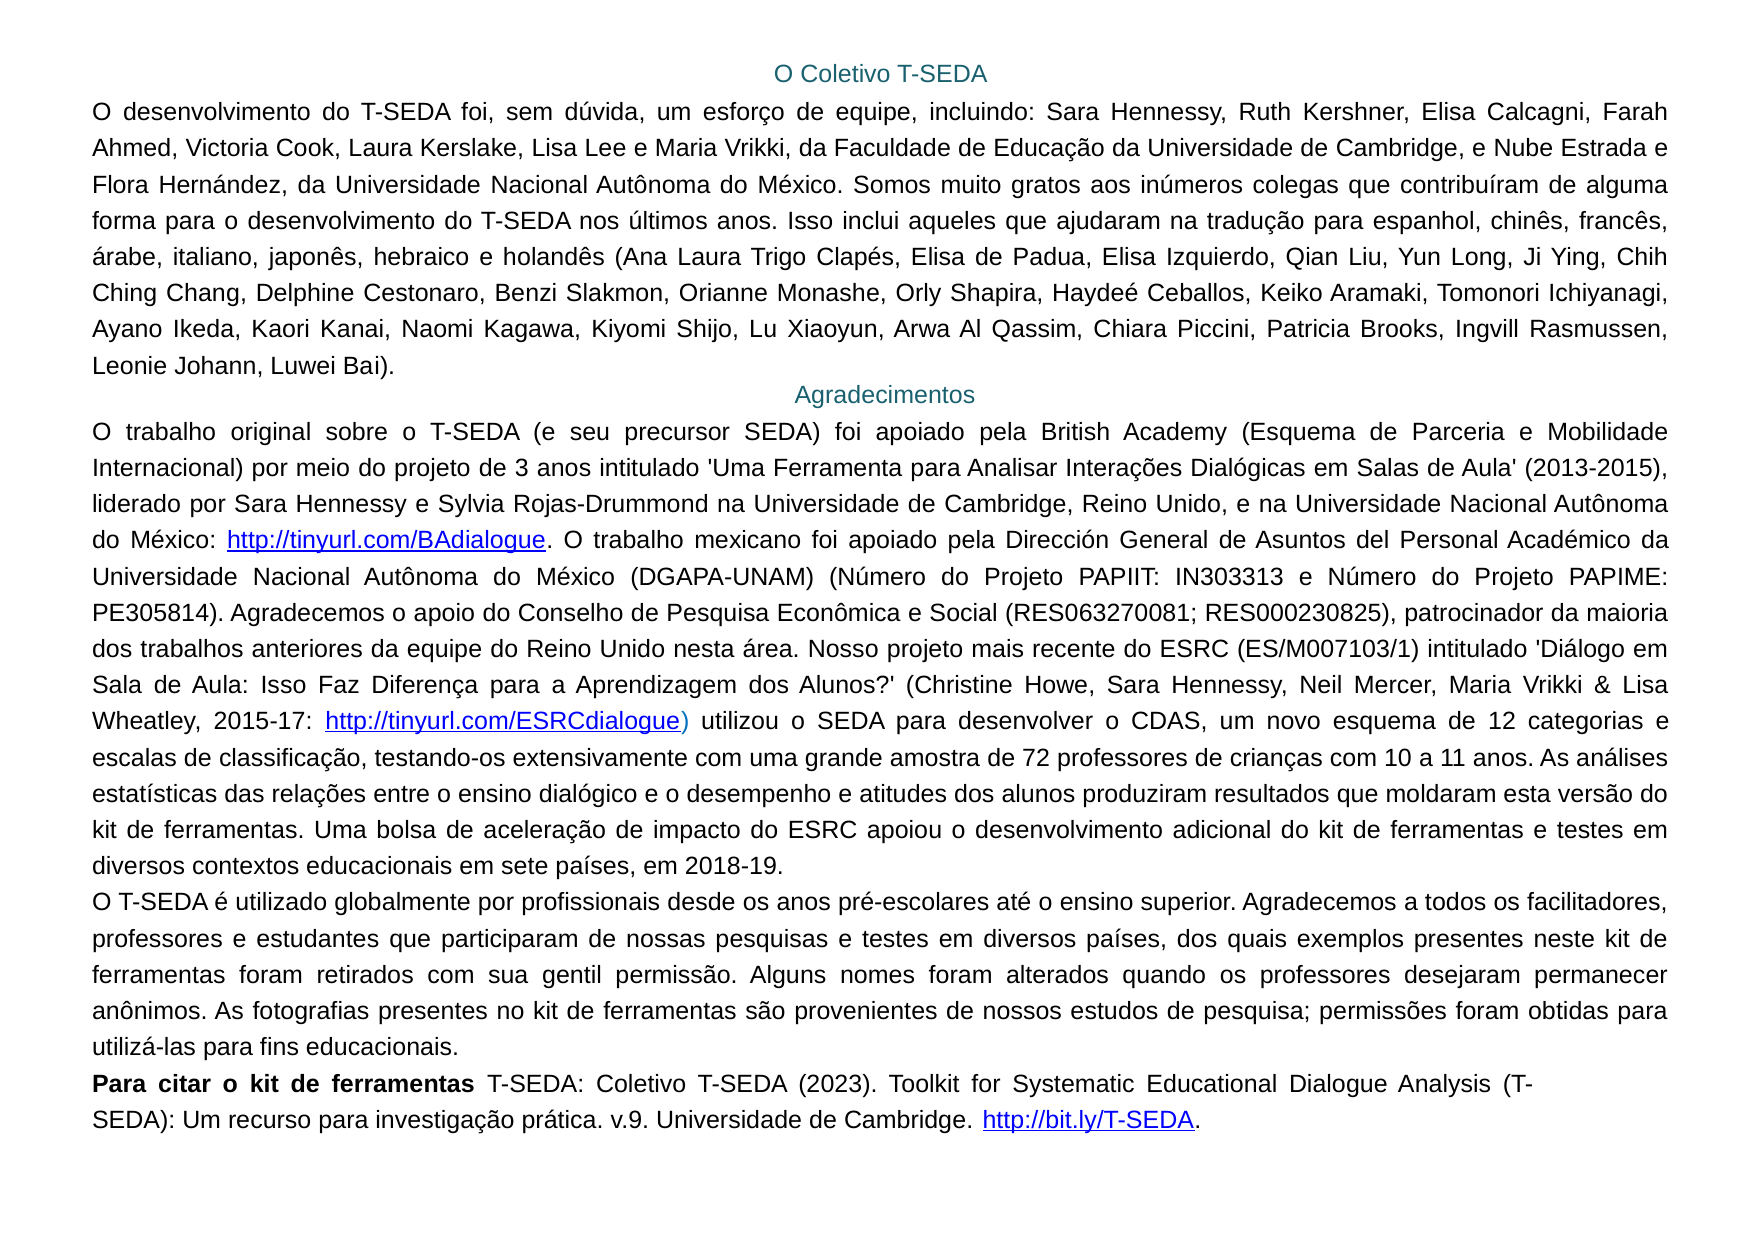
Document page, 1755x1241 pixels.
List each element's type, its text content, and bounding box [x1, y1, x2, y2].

text_box O Coletivo T-SEDA O desenvolvimento do T-SEDA foi, sem dúvida, um esforço de equipe, incluindo: Sara Hennessy, Ruth Kershner, Elisa Calcagni, Farah Ahmed, Victoria Cook, Laura Kerslake, Lisa Lee e Maria Vrikki, da Faculdade de Educação da Universidade de Cambridge, e Nube Estrada e Flora Hernández, da Universidade Nacional Autônoma do México. Somos muito gratos aos inúmeros colegas que contribuíram de alguma forma para o desenvolvimento do T-SEDA nos últimos anos. Isso inclui aqueles que ajudaram na tradução para espanhol, chinês, francês, árabe, italiano, japonês, hebraico e holandês (Ana Laura Trigo Clapés, Elisa de Padua, Elisa Izquierdo, Qian Liu, Yun Long, Ji Ying, Chih Ching Chang, Delphine Cestonaro, Benzi Slakmon, Orianne Monashe, Orly Shapira, Haydeé Ceballos, Keiko Aramaki, Tomonori Ichiyanagi, Ayano Ikeda, Kaori Kanai, Naomi Kagawa, Kiyomi Shijo, Lu Xiaoyun, Arwa Al Qassim, Chiara Piccini, Patricia Brooks, Ingvill Rasmussen, Leonie Johann, Luwei Bai). Agradecimentos O trabalho original sobre o T-SEDA (e seu precursor SEDA) foi apoiado pela British Academy (Esquema de Parceria e Mobilidade Internacional) por meio do projeto de 3 anos intitulado 'Uma Ferramenta para Analisar Interações Dialógicas em Salas de Aula' (2013-2015), liderado por Sara Hennessy e Sylvia Rojas-Drummond na Universidade de Cambridge, Reino Unido, e na Universidade Nacional Autônoma do México: http://tinyurl.com/BAdialogue. O trabalho mexicano foi apoiado pela Dirección General de Asuntos del Personal Académico da Universidade Nacional Autônoma do México (DGAPA-UNAM) (Número do Projeto PAPIIT: IN303313 e Número do Projeto PAPIME: PE305814). Agradecemos o apoio do Conselho de Pesquisa Econômica e Social (RES063270081; RES000230825), patrocinador da maioria dos trabalhos anteriores da equipe do Reino Unido nesta área. Nosso projeto mais recente do ESRC (ES/M007103/1) intitulado 'Diálogo em Sala de Aula: Isso Faz Diferença para a Aprendizagem dos Alunos?' (Christine Howe, Sara Hennessy, Neil Mercer, Maria Vrikki & Lisa Wheatley, 2015-17: http://tinyurl.com/ESRCdialogue) utilizou o SEDA para desenvolver o CDAS, um novo esquema de 12 categorias e escalas de classificação, testando-os extensivamente com uma grande amostra de 72 professores de crianças com 10 a 11 anos. As análises estatísticas das relações entre o ensino dialógico e o desempenho e atitudes dos alunos produziram resultados que moldaram esta versão do kit de ferramentas. Uma bolsa de aceleração de impacto do ESRC apoiou o desenvolvimento adicional do kit de ferramentas e testes em diversos contextos educacionais em sete países, em 2018-19. O T-SEDA é utilizado globalmente por profissionais desde os anos pré-escolares até o ensino superior. Agradecemos a todos os facilitadores, professores e estudantes que participaram de nossas pesquisas e testes em diversos países, dos quais exemplos presentes neste kit de ferramentas foram retirados com sua gentil permissão. Alguns nomes foram alterados quando os professores desejaram permanecer anônimos. As fotografias presentes no kit de ferramentas são provenientes de nossos estudos de pesquisa; permissões foram obtidas para utilizá-las para fins educacionais. Para citar o kit de ferramentas T-SEDA: Coletivo T-SEDA (2023). Toolkit for Systematic Educational Dialogue Analysis (T-SEDA): Um recurso para investigação prática. v.9. Universidade de Cambridge. http://bit.ly/T-SEDA. [77, 57, 1673, 1134]
